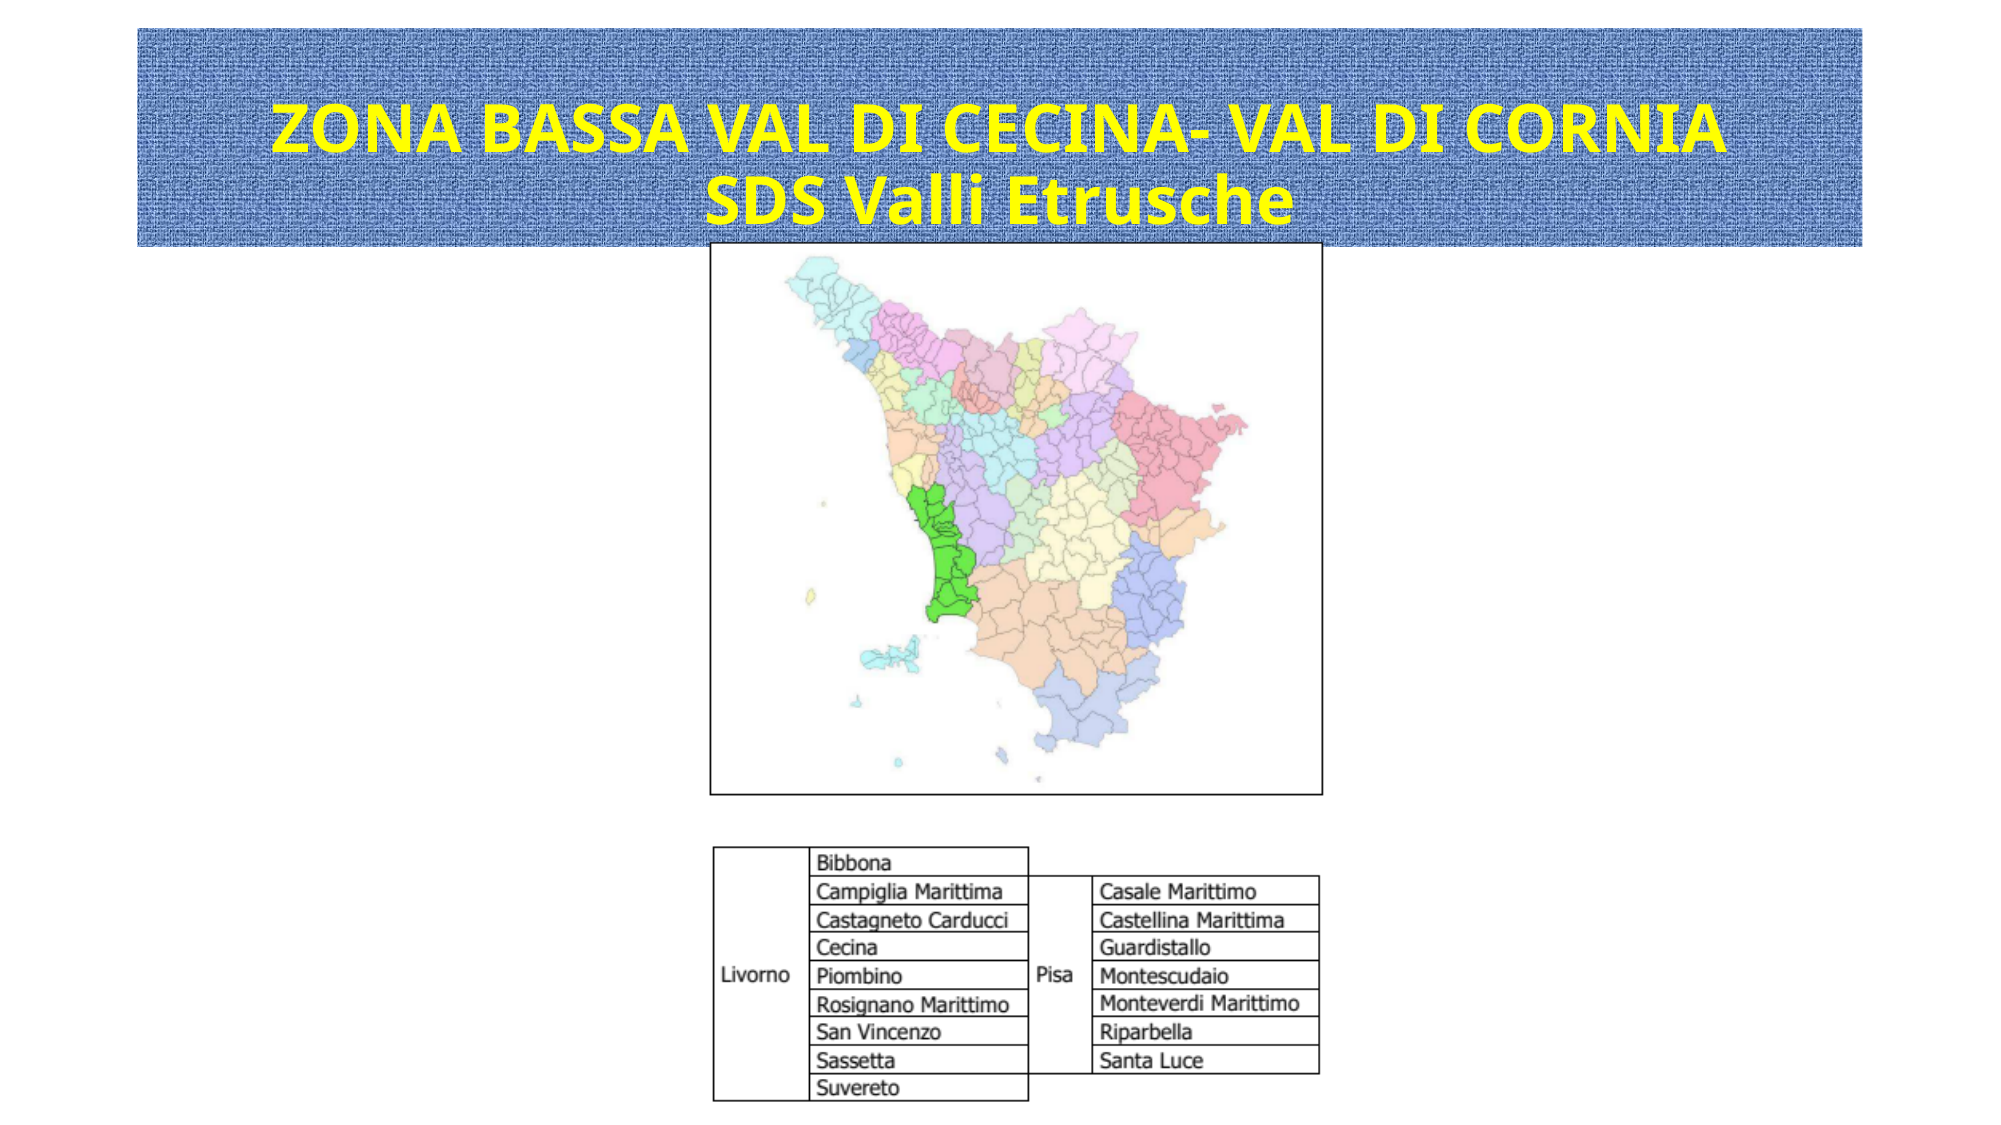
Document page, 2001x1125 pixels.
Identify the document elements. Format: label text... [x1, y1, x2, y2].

title ZONA BASSA VAL DI CECINA- VAL DI CORNIA SDS Valli Etrusche [137, 28, 1863, 247]
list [646, 228, 1354, 1125]
